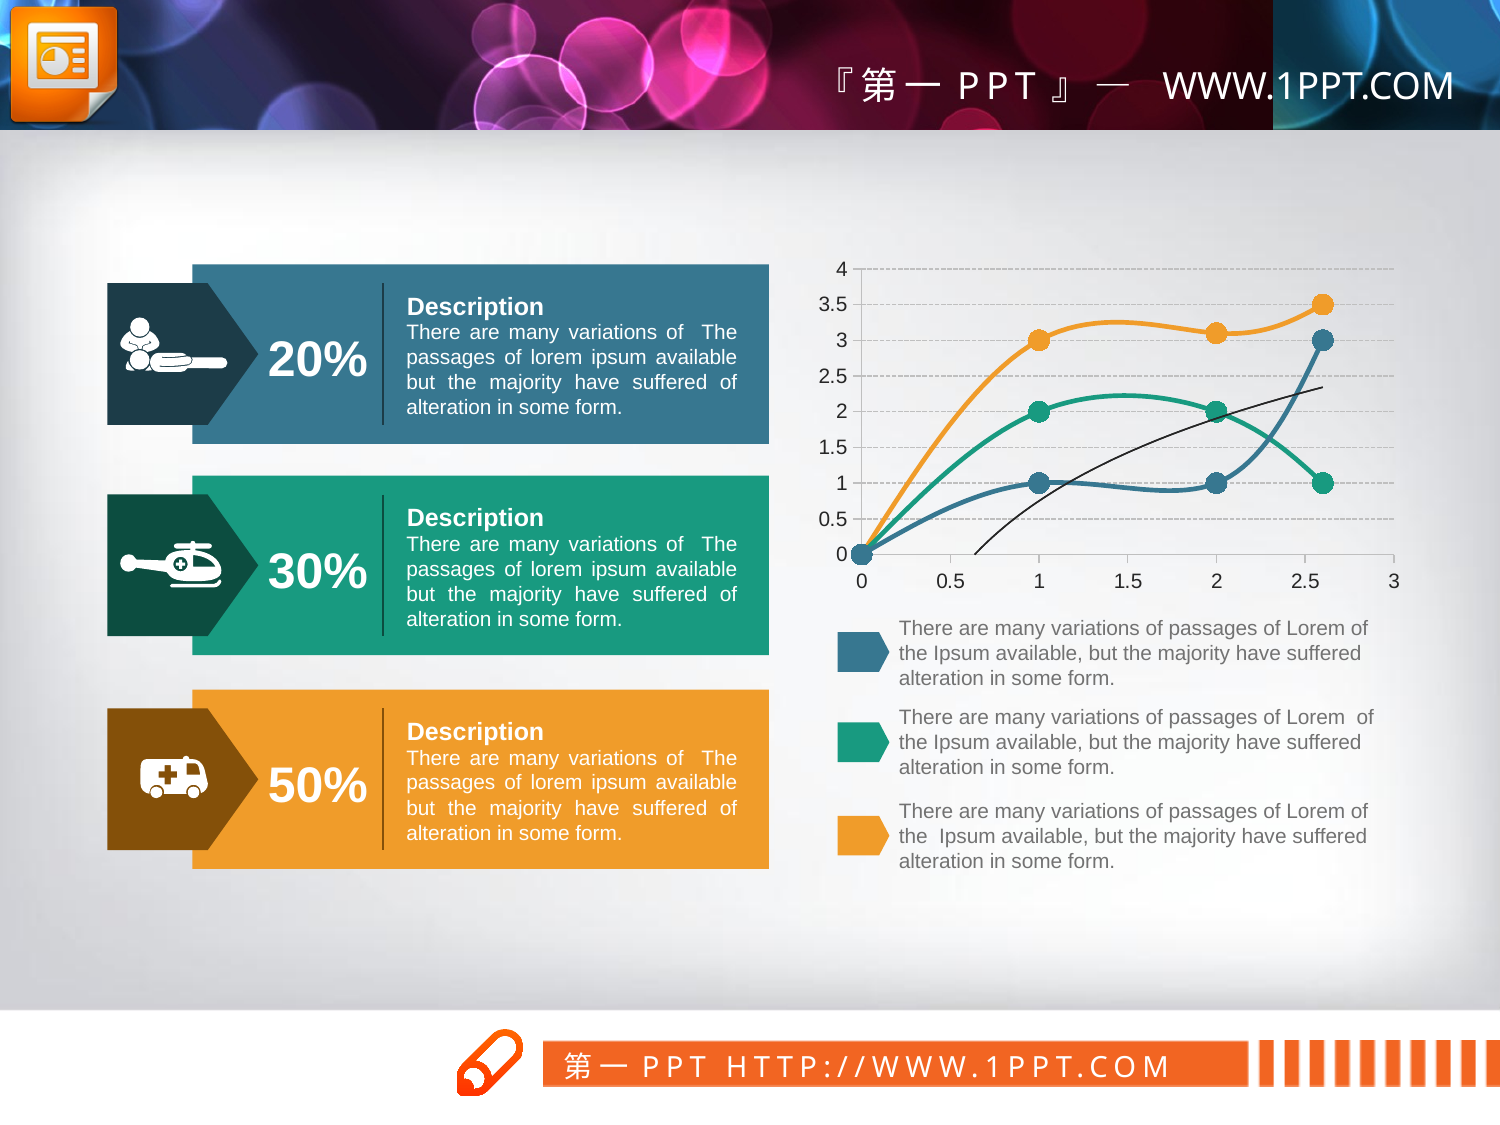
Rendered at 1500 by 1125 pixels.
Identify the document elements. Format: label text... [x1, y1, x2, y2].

text_box [192, 475, 769, 656]
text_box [406, 715, 738, 846]
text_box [406, 501, 738, 632]
text_box There are many variations of passages of Lorem of the Ipsum available, but the majority have suffered alteration in some form. [884, 607, 1412, 696]
text_box [192, 264, 769, 444]
chart [806, 249, 1412, 601]
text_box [107, 282, 259, 426]
text_box [837, 632, 890, 672]
text_box [837, 722, 890, 763]
text_box There are many variations of passages of Lorem of the Ipsum available, but the majority have suffered alteration in some form. [884, 696, 1412, 787]
picture [543, 1040, 1500, 1087]
text_box 50% [267, 752, 369, 813]
text_box [837, 815, 890, 856]
picture [0, 0, 1500, 1012]
text_box 20% [267, 326, 369, 387]
text_box There are many variations of passages of Lorem of the Ipsum available, but the majority have suffered alteration in some form. [884, 790, 1412, 881]
text_box [192, 689, 769, 869]
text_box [406, 290, 738, 421]
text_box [107, 708, 259, 851]
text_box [107, 494, 259, 637]
text_box 30% [267, 537, 369, 599]
